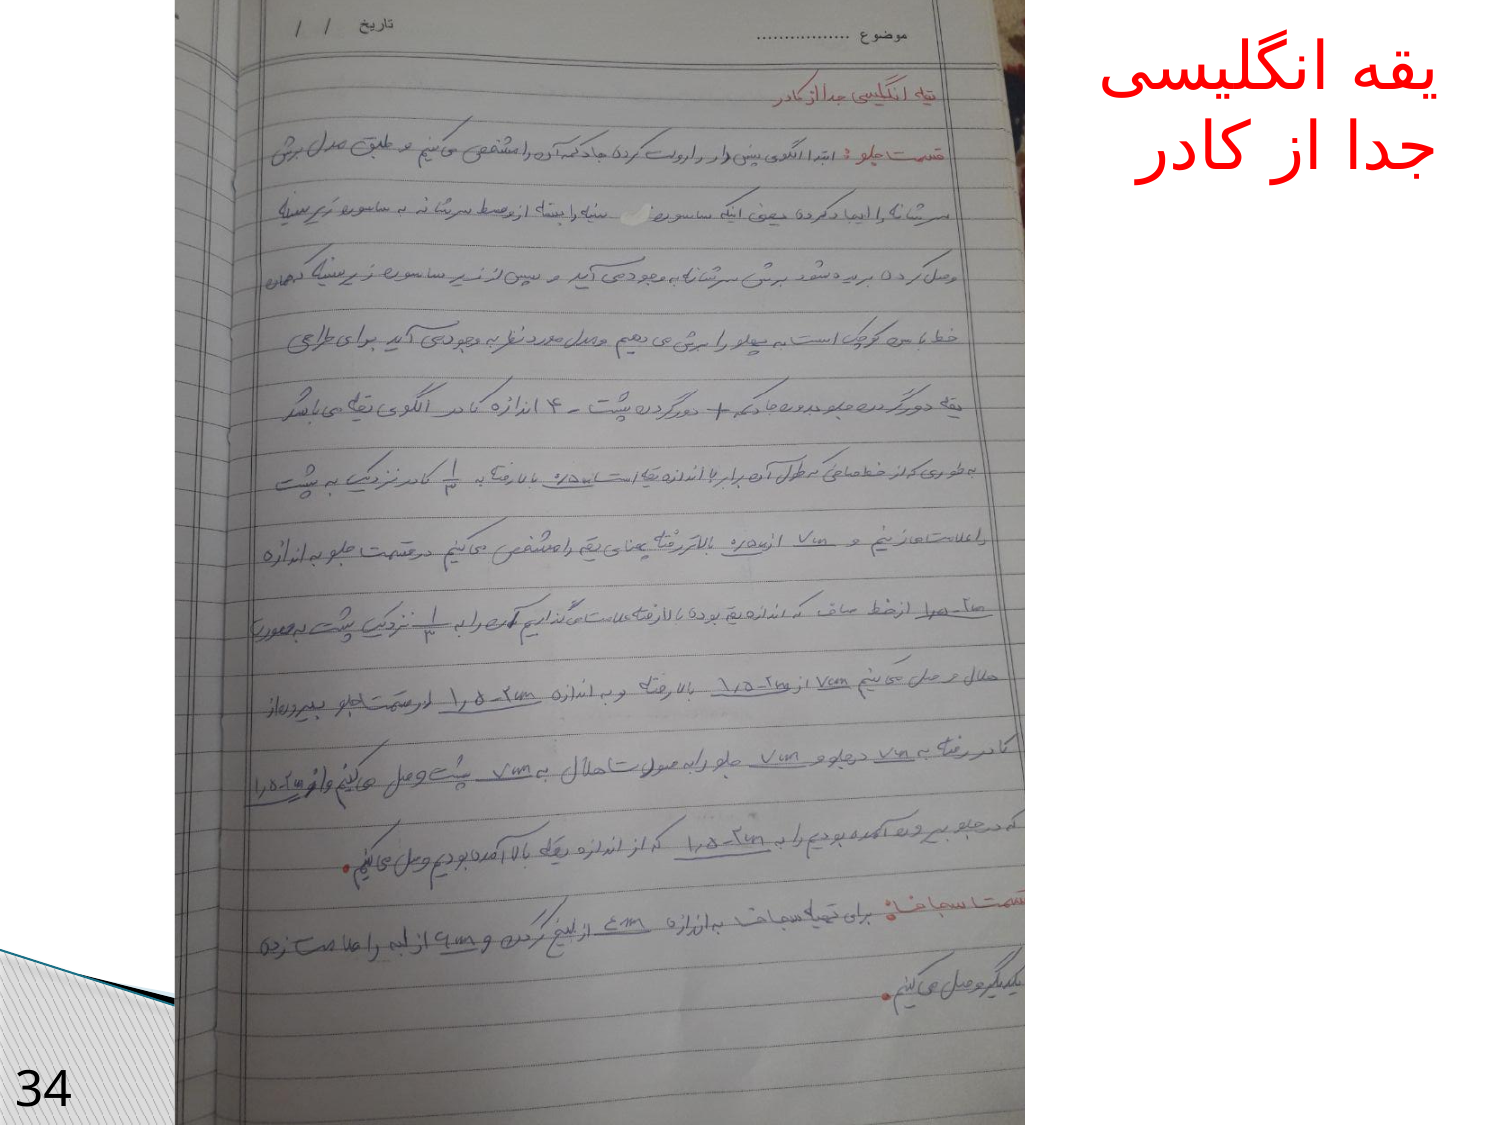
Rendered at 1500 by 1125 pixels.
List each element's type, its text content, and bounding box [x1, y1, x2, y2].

text_box یقه انگلیسی جدا از کادر [862, 15, 1454, 191]
text_box 34 [0, 1049, 100, 1124]
picture [33, 0, 1167, 1125]
